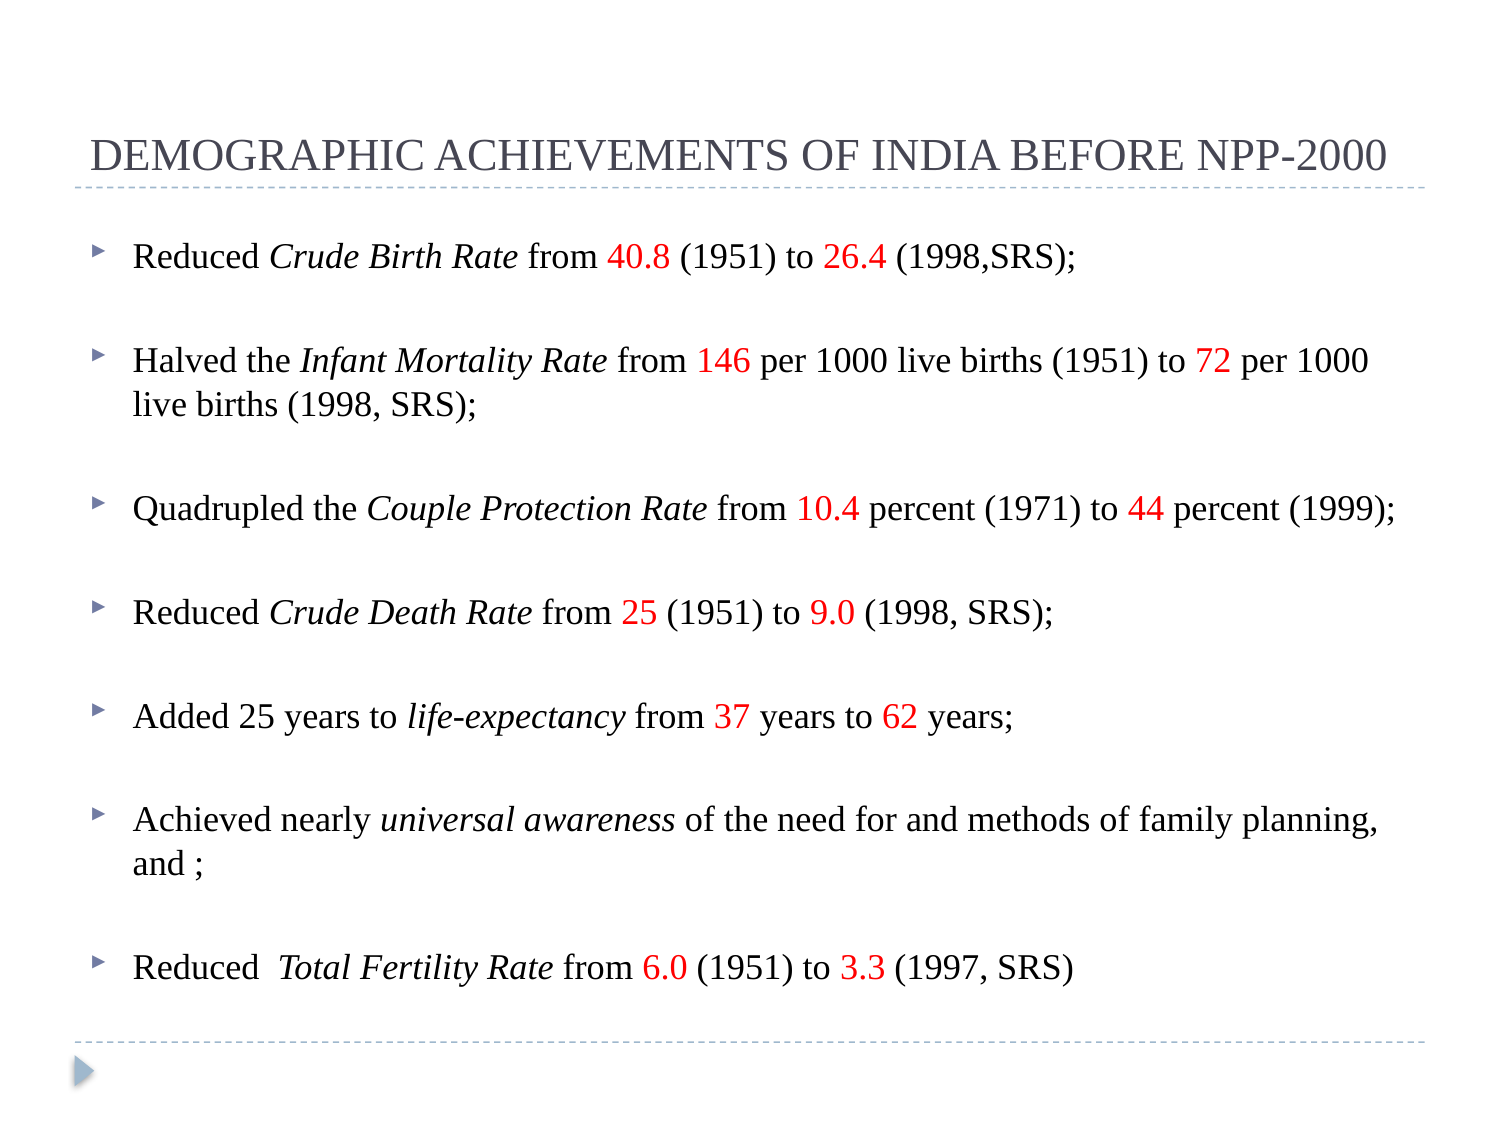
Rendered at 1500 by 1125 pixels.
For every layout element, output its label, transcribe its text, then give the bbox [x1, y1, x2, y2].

list Reduced Crude Birth Rate from 40.8 (1951) to 26.4 (1998,SRS); Halved the Infant Mortality Rate from 146 per 1000 live births (1951) to 72 per 1000 live births (1998, SRS); Quadrupled the Couple Protection Rate from 10.4 percent (1971) to 44 percent (1999); Reduced Crude Death Rate from 25 (1951) to 9.0 (1998, SRS); Added 25 years to life-expectancy from 37 years to 62 years; Achieved nearly universal awareness of the need for and methods of family planning, and ; Reduced Total Fertility Rate from 6.0 (1951) to 3.3 (1997, SRS) [75, 224, 1425, 1013]
title DEMOGRAPHIC ACHIEVEMENTS OF INDIA BEFORE NPP-2000 [75, 24, 1425, 188]
